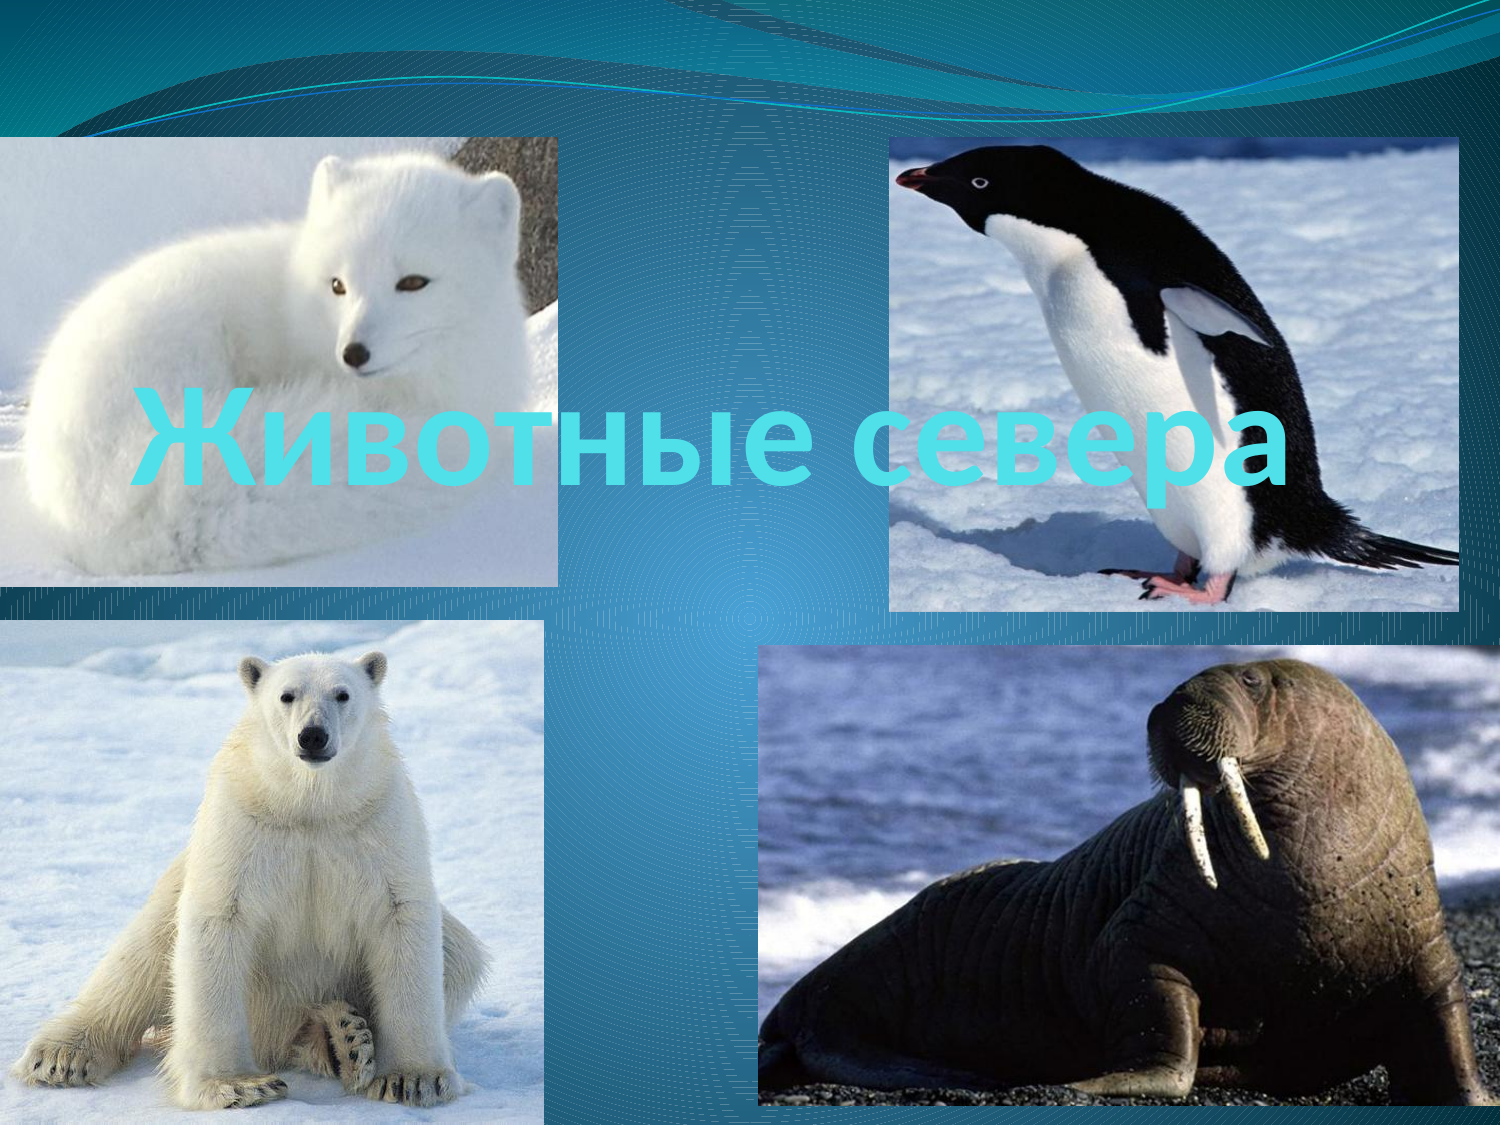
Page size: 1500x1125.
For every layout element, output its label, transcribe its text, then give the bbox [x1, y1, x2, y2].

picture [0, 136, 558, 587]
title Животные севера [564, 255, 882, 516]
picture [0, 619, 544, 1125]
picture [757, 644, 1500, 1107]
picture [889, 136, 1459, 613]
